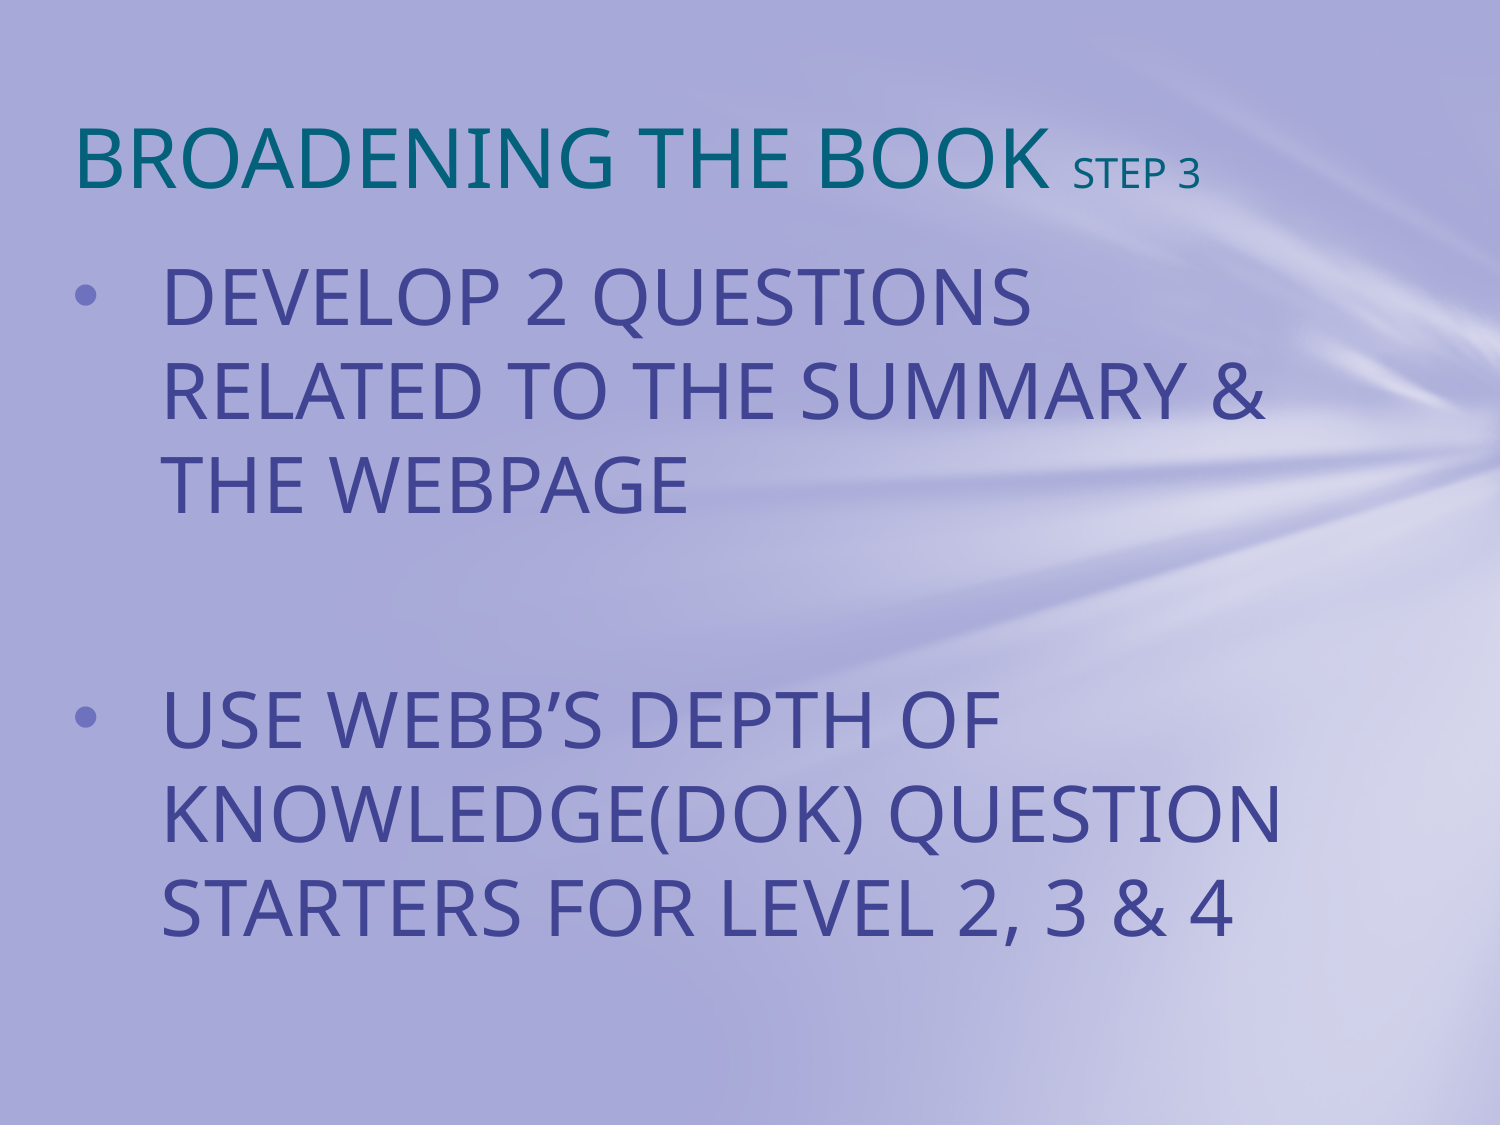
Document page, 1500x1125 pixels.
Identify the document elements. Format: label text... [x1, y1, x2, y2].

title BROADENING THE BOOK STEP 3 [57, 37, 1318, 213]
list DEVELOP 2 QUESTIONS RELATED TO THE SUMMARY & THE WEBPAGE USE WEBB’S DEPTH OF KNOWLEDGE(DOK) QUESTION STARTERS FOR LEVEL 2, 3 & 4 [57, 239, 1318, 1015]
